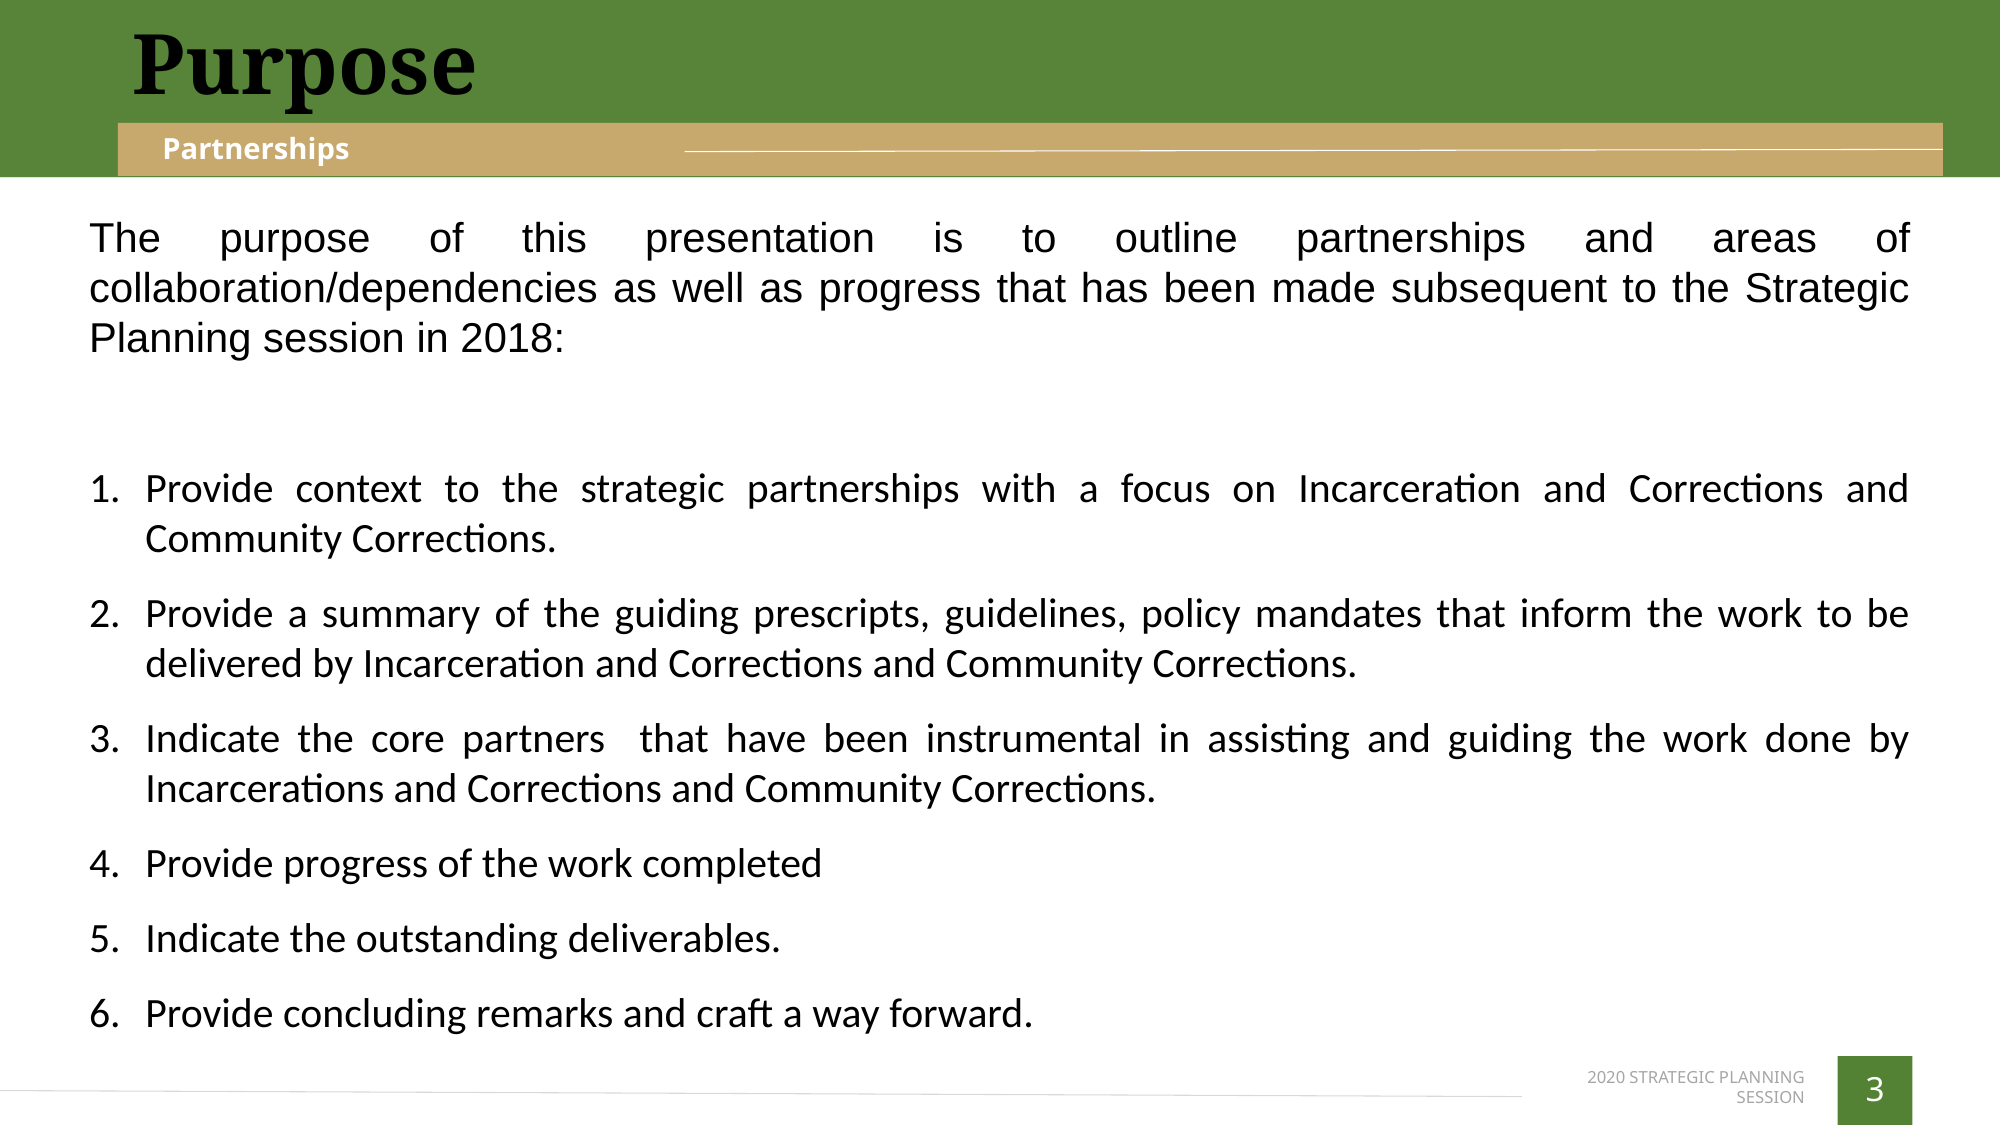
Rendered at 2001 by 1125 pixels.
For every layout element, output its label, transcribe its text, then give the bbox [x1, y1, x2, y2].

text_box [117, 135, 1943, 176]
text_box Partnerships [162, 135, 685, 166]
text_box Purpose [117, 0, 1913, 135]
text_box [685, 122, 1943, 149]
text_box The purpose of this presentation is to outline partnerships and areas of collaboration/dependencies as well as progress that has been made subsequent to the Strategic Planning session in 2018: Provide context to the strategic partnerships with a focus on Incarceration and Corrections and Community Corrections. Provide a summary of the guiding prescripts, guidelines, policy mandates that inform the work to be delivered by Incarceration and Corrections and Community Corrections. Indicate the core partners that have been instrumental in assisting and guiding the work done by Incarcerations and Corrections and Community Corrections. Provide progress of the work completed Indicate the outstanding deliverables. Provide concluding remarks and craft a way forward. [74, 203, 1926, 1044]
text_box [0, 0, 2000, 178]
